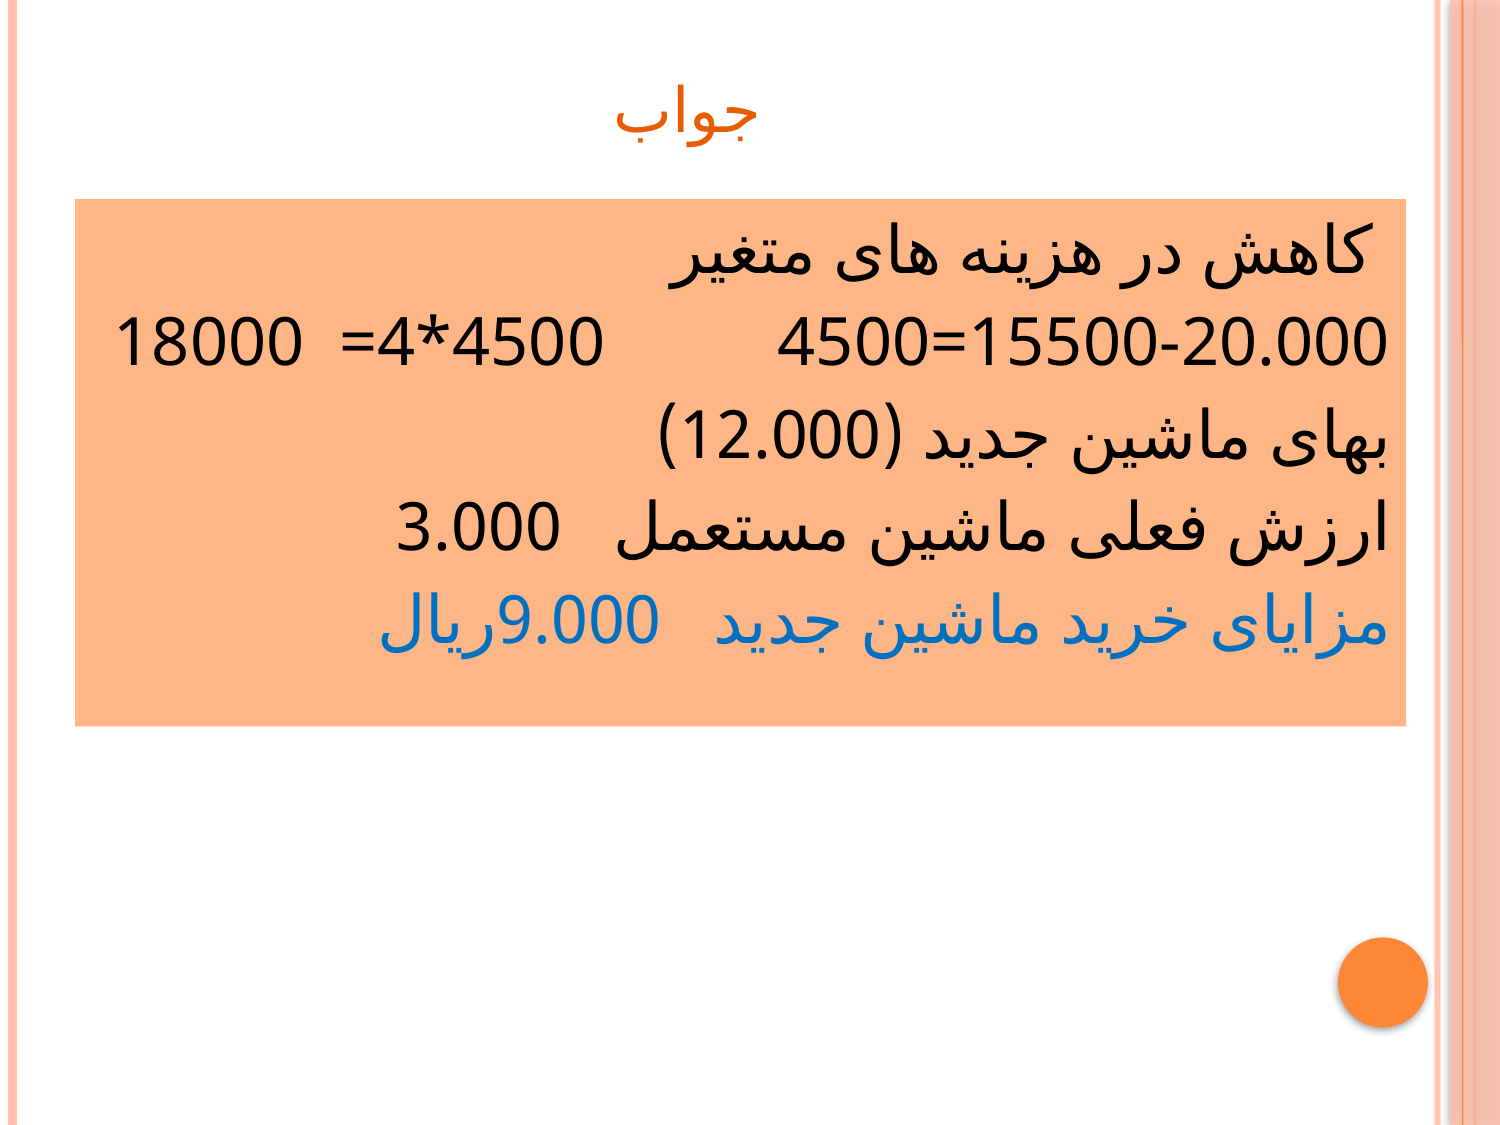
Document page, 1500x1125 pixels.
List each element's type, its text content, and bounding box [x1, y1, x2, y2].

title جواب [75, 45, 1300, 153]
list کاهش در هزینه های متغیر 18000 =4*4500 4500=15500-20.000 بهای ماشین جدید (12.000) ارزش فعلی ماشین مستعمل 3.000 مزایای خرید ماشین جدید 9.000ریال [75, 199, 1407, 727]
